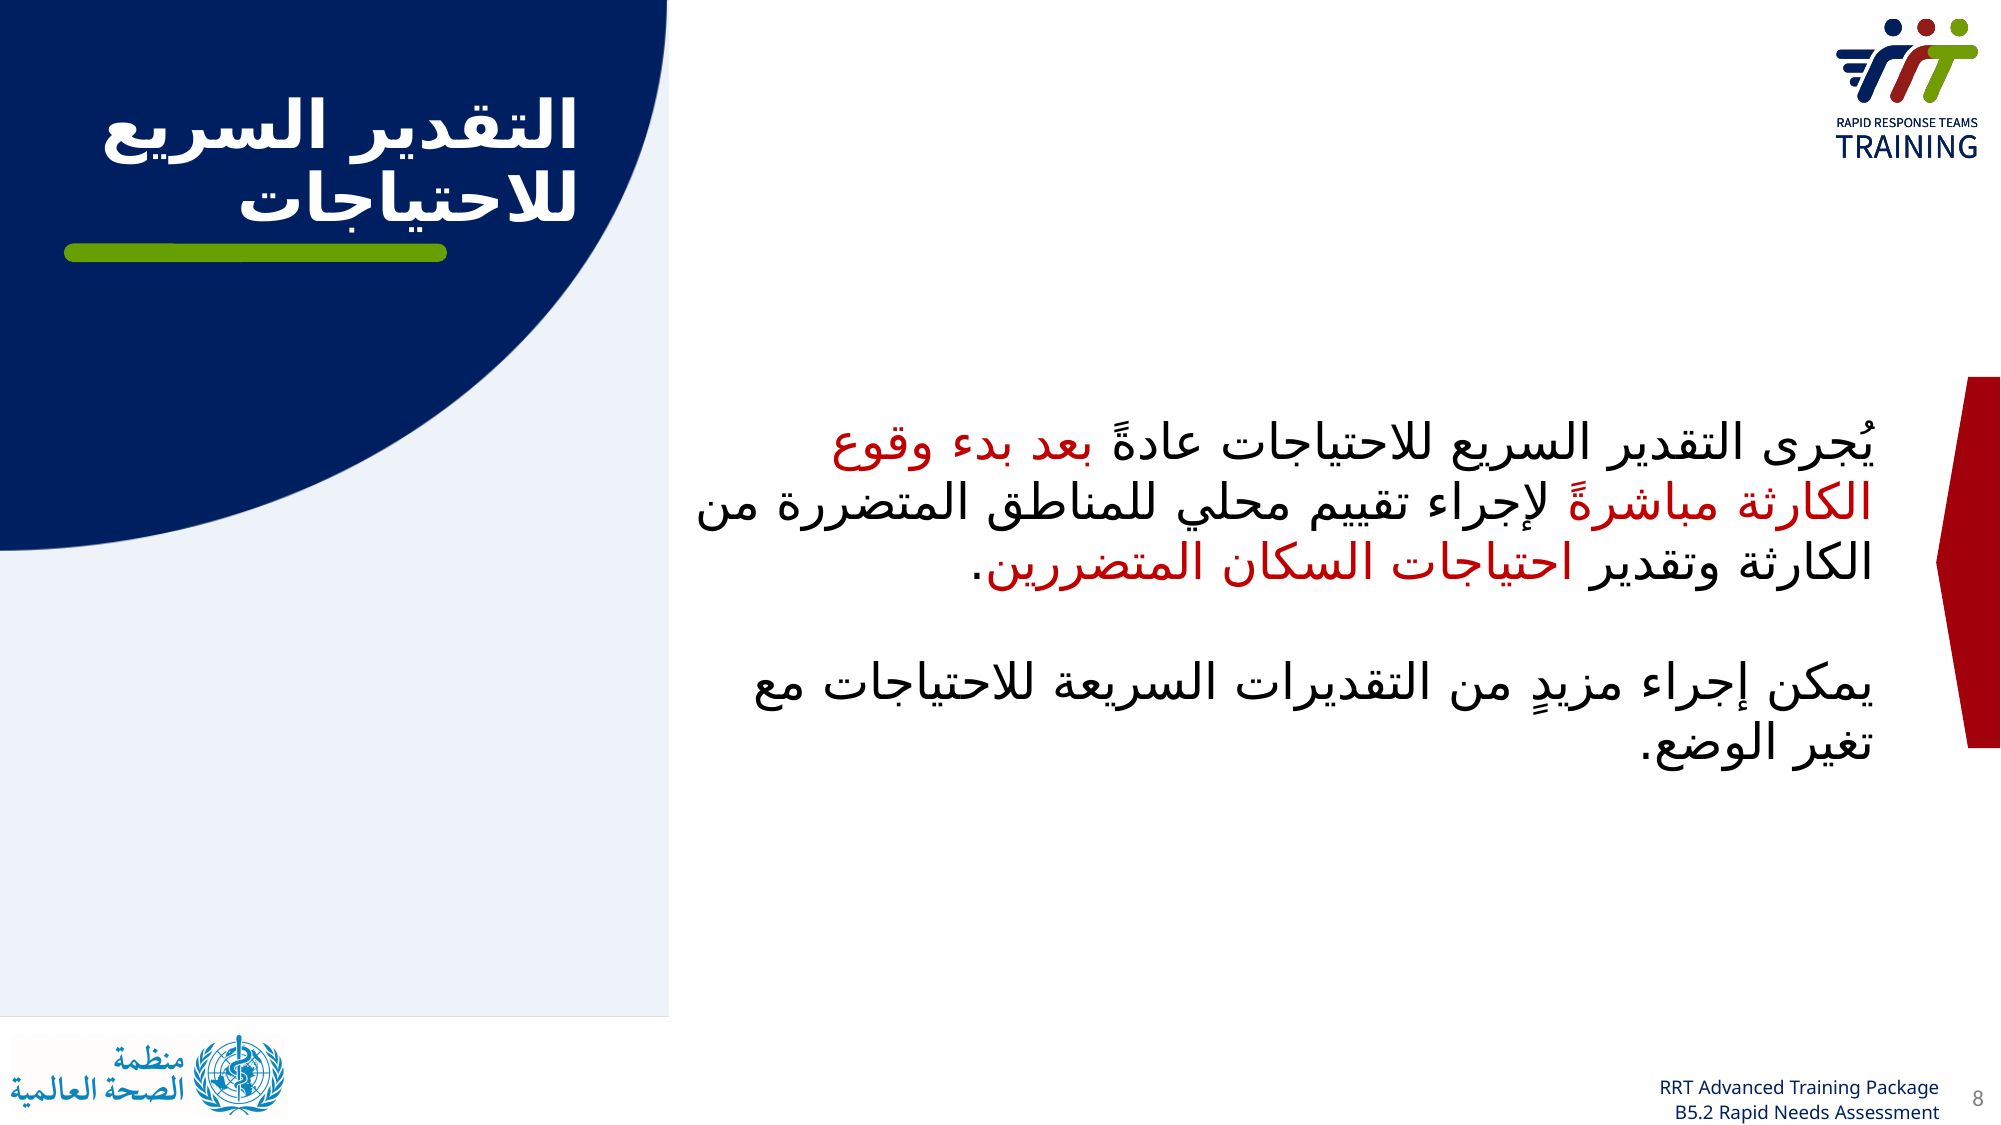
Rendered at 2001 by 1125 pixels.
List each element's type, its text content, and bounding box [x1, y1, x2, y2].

picture [241, 1050, 247, 1059]
text_box يُجرى التقدير السريع للاحتياجات عادةً بعد بدء وقوع الكارثة مباشرةً لإجراء تقييم محلي للمناطق المتضررة من الكارثة وتقدير احتياجات السكان المتضررين. يمكن إجراء مزيدٍ من التقديرات السريعة للاحتياجات مع تغير الوضع. [683, 402, 1883, 778]
picture [0, 0, 669, 1018]
text_box التقدير السريع للاحتياجات [0, 56, 589, 271]
picture [1835, 19, 1978, 167]
picture [11, 1035, 284, 1115]
